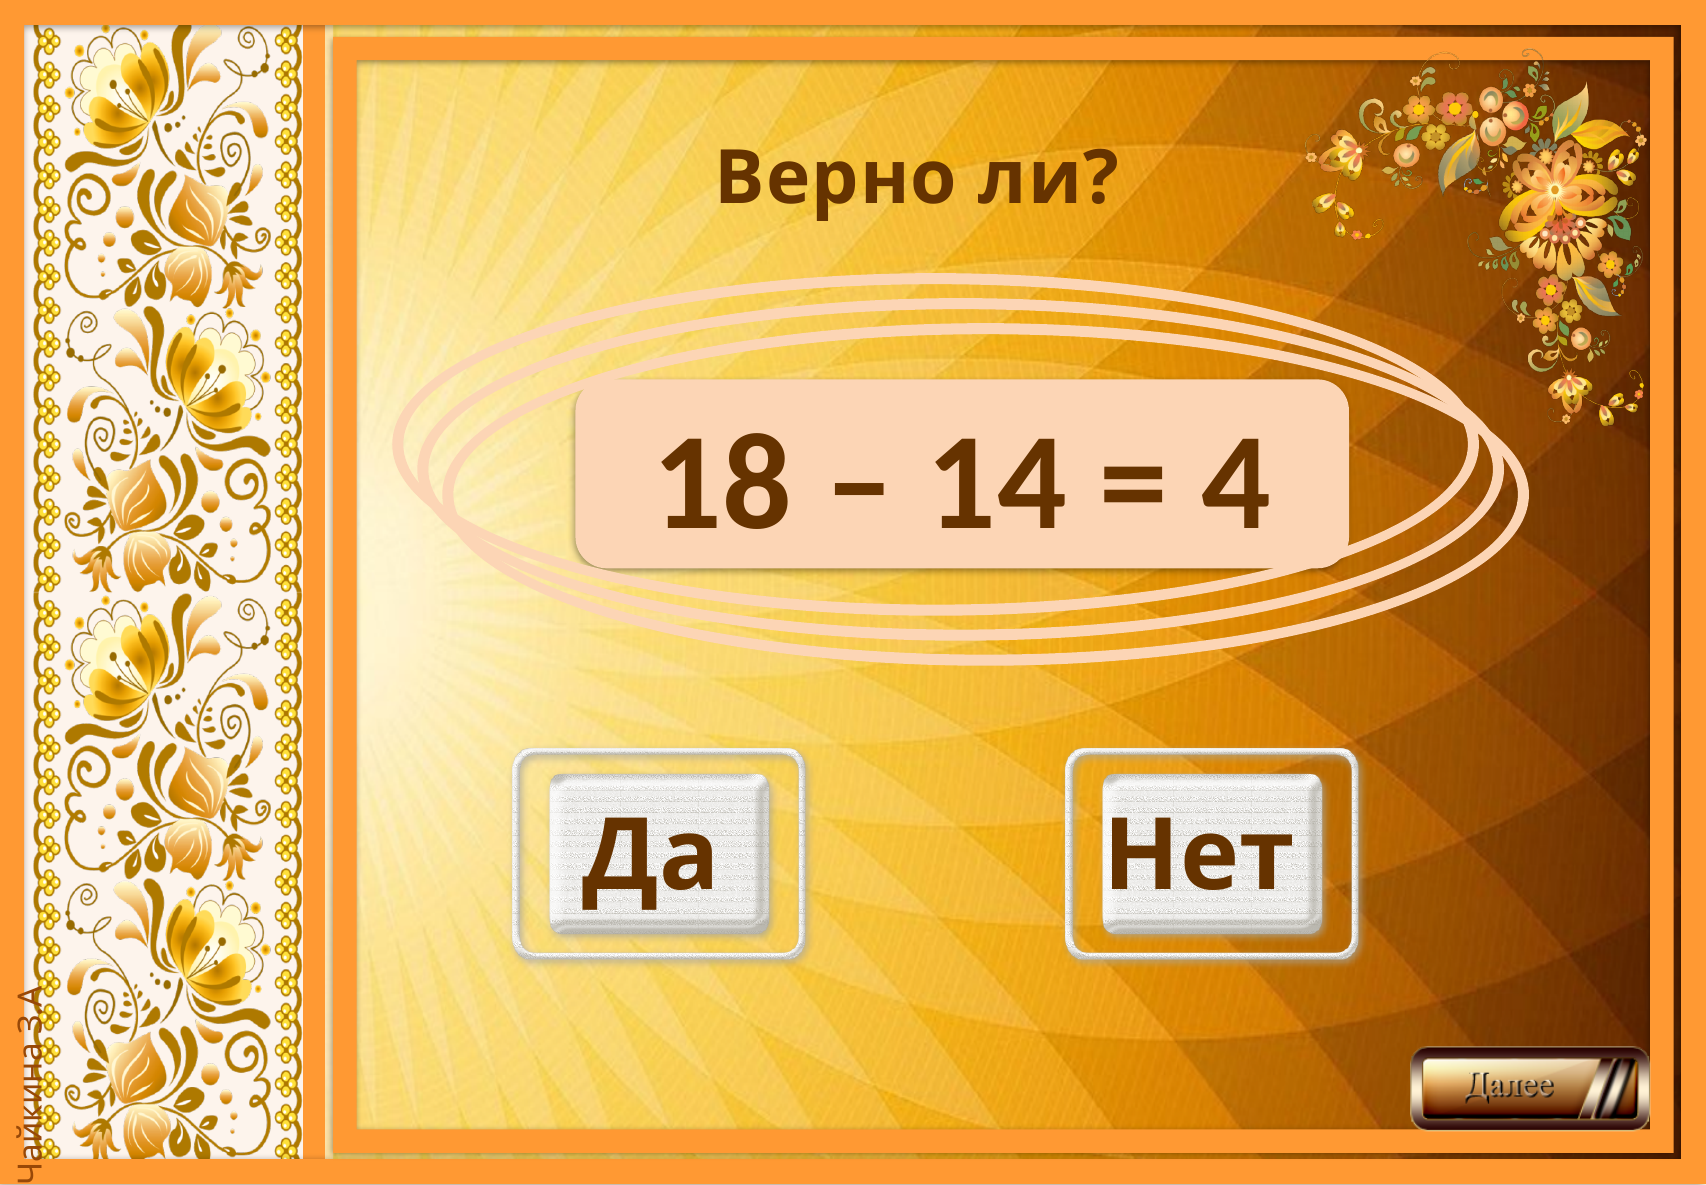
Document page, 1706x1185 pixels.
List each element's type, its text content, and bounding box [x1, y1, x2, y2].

picture [25, 1130, 38, 1138]
text_box [415, 296, 1491, 534]
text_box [501, 733, 820, 976]
picture [25, 1091, 38, 1099]
text_box [467, 439, 1507, 643]
text_box [390, 271, 1466, 509]
text_box [460, 426, 1482, 618]
text_box 18 – 14 = 4 [574, 378, 1350, 570]
picture [25, 1149, 32, 1159]
text_box Верно ли? [392, 119, 1444, 317]
picture [32, 1149, 39, 1157]
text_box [1054, 733, 1373, 976]
picture [25, 1068, 31, 1077]
text_box [440, 321, 1532, 668]
picture [32, 1048, 39, 1056]
picture [25, 25, 303, 1159]
picture [325, 25, 1681, 1159]
picture [25, 993, 31, 1000]
